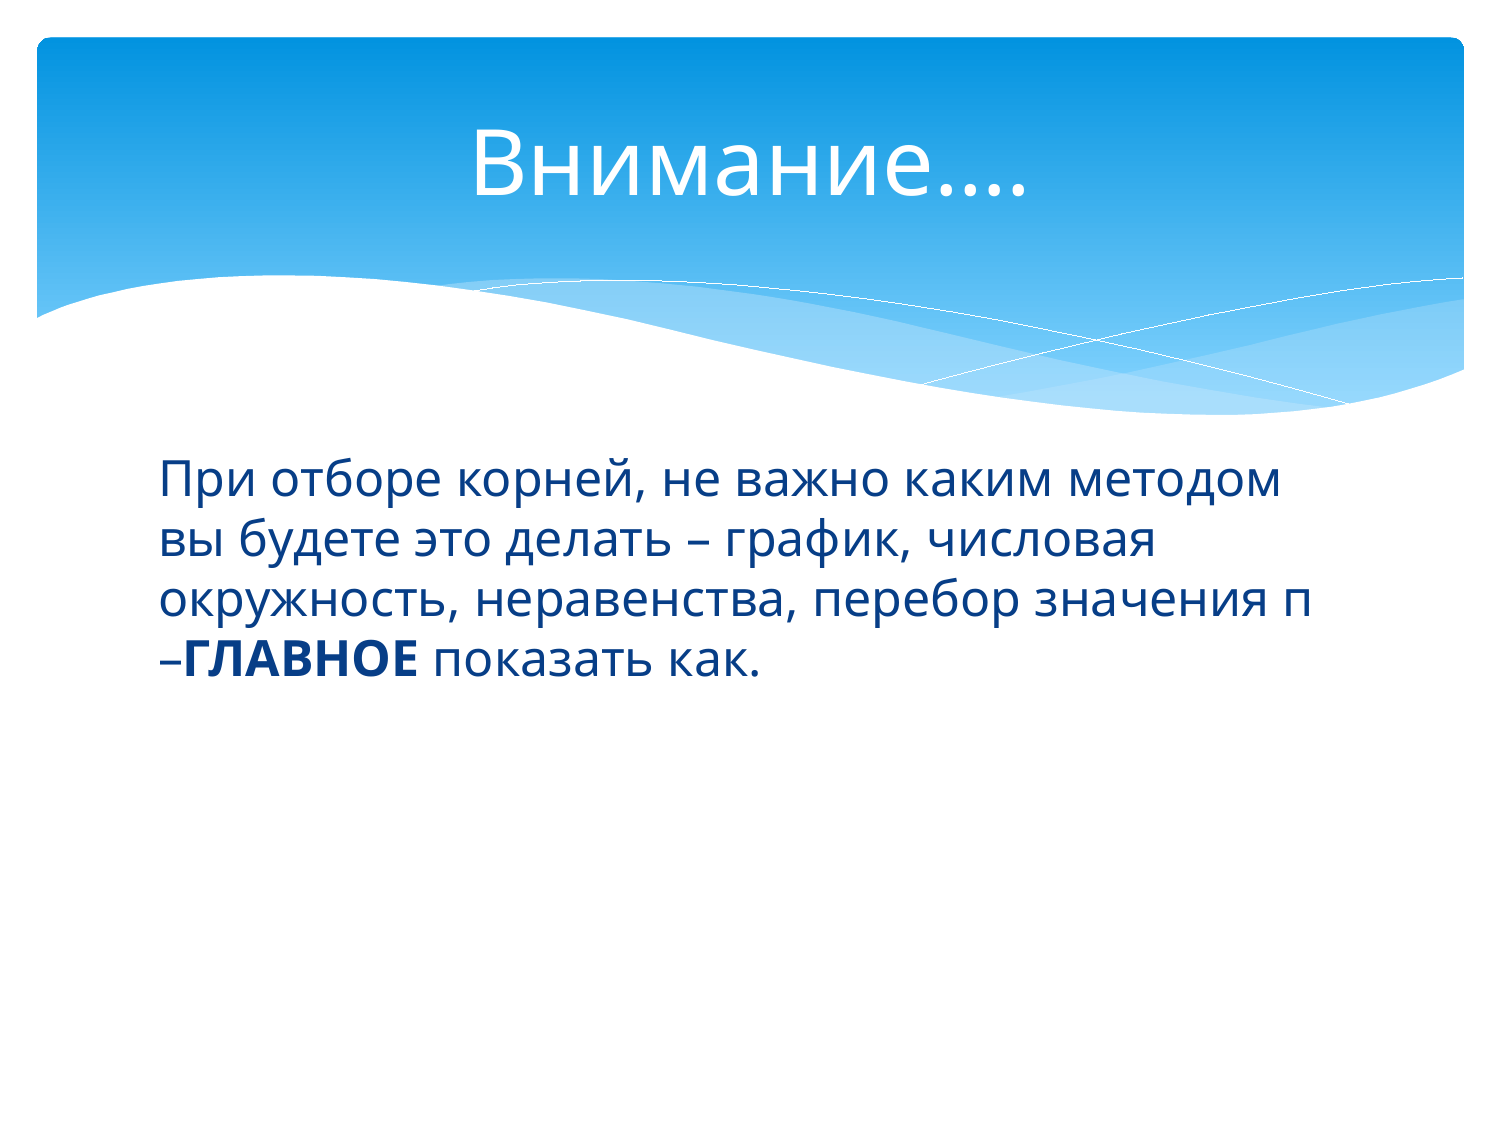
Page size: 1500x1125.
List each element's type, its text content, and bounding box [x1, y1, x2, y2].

list При отборе корней, не важно каким методом вы будете это делать – график, числовая окружность, неравенства, перебор значения п –ГЛАВНОЕ показать как. [143, 438, 1359, 1005]
title Внимание…. [75, 55, 1425, 261]
